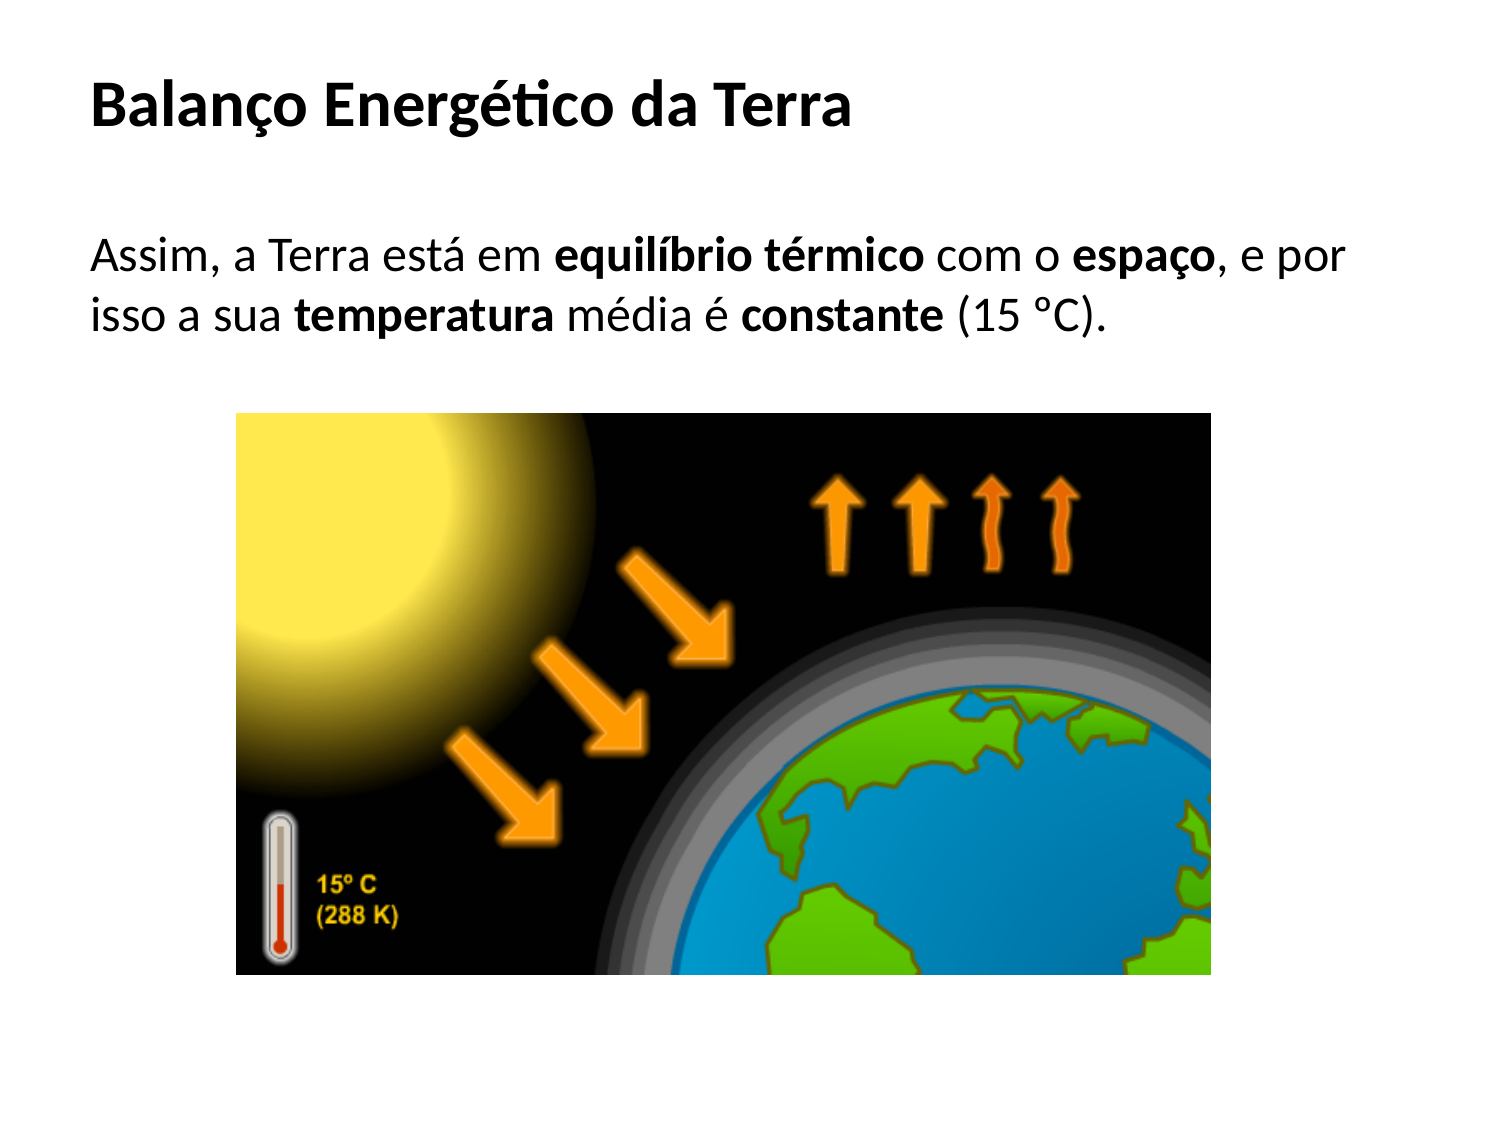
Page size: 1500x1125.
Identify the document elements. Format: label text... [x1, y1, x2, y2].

picture [1207, 793, 1211, 804]
picture [765, 883, 921, 975]
text_box Assim, a Terra está em equilíbrio térmico com o espaço, e por isso a sua temperatura média é constante (15 ºC). [74, 206, 1425, 1028]
picture [235, 413, 1211, 975]
title Balanço Energético da Terra [75, 45, 1425, 206]
picture [1123, 914, 1211, 975]
picture [1175, 800, 1211, 911]
